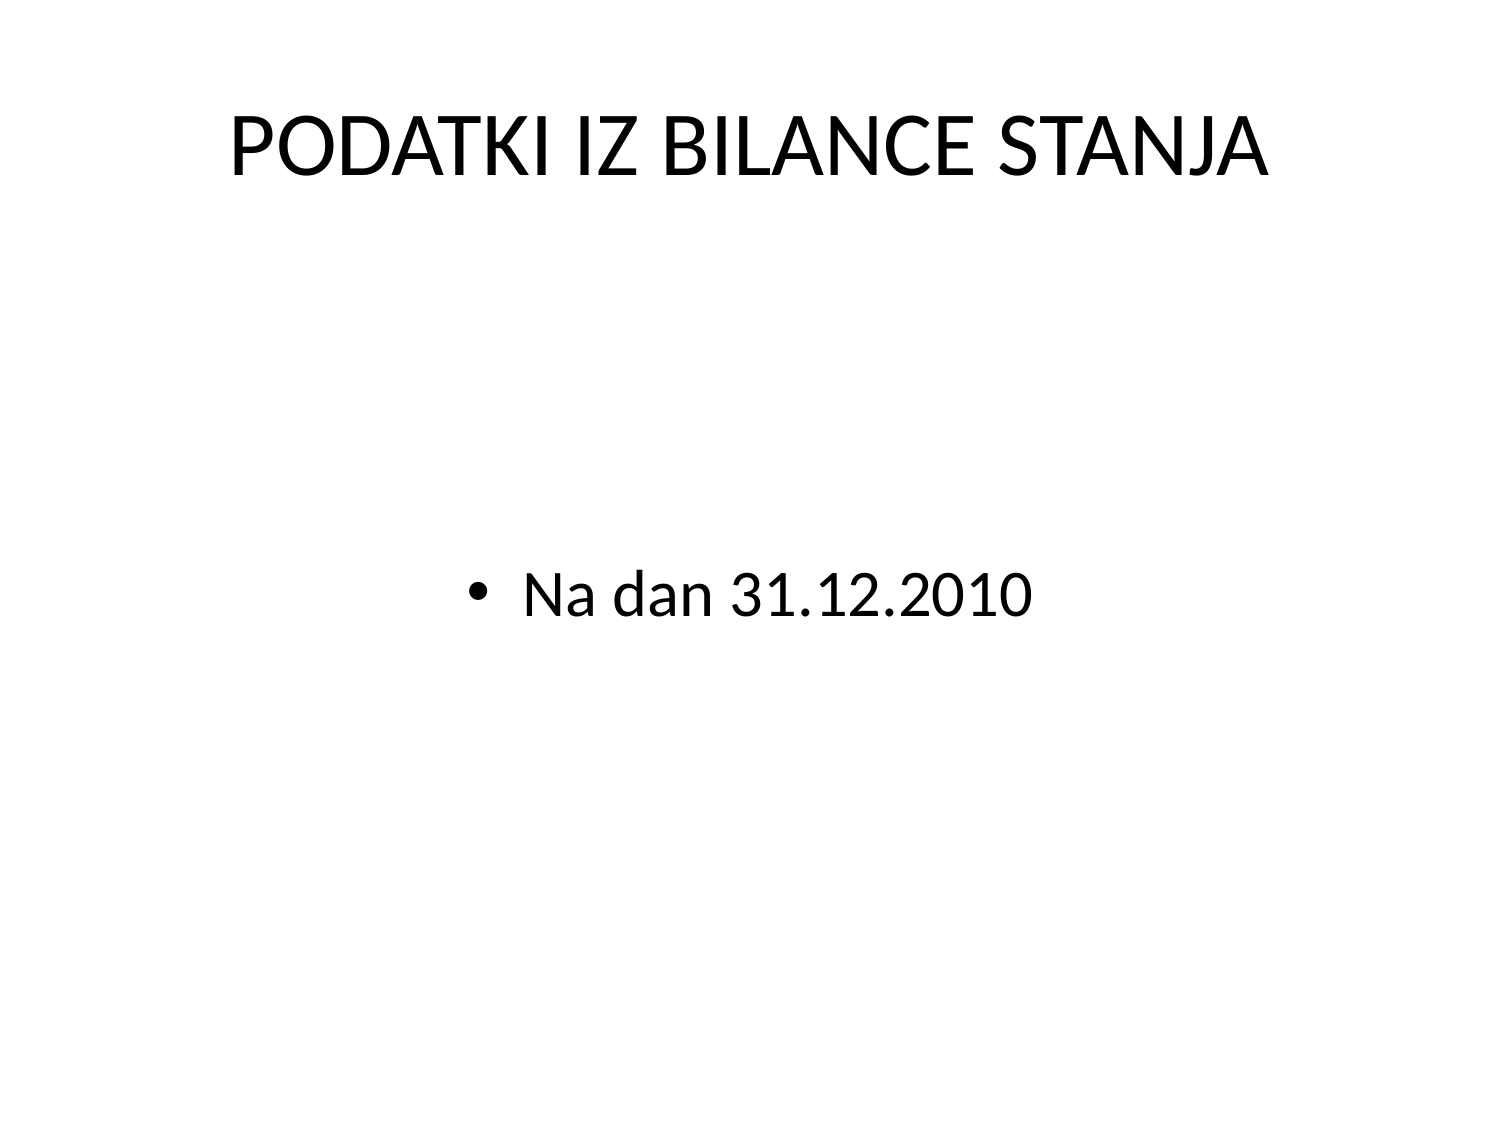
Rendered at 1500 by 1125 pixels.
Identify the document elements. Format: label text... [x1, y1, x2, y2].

list Na dan 31.12.2010 [75, 262, 1425, 1005]
title PODATKI IZ BILANCE STANJA [75, 45, 1425, 233]
